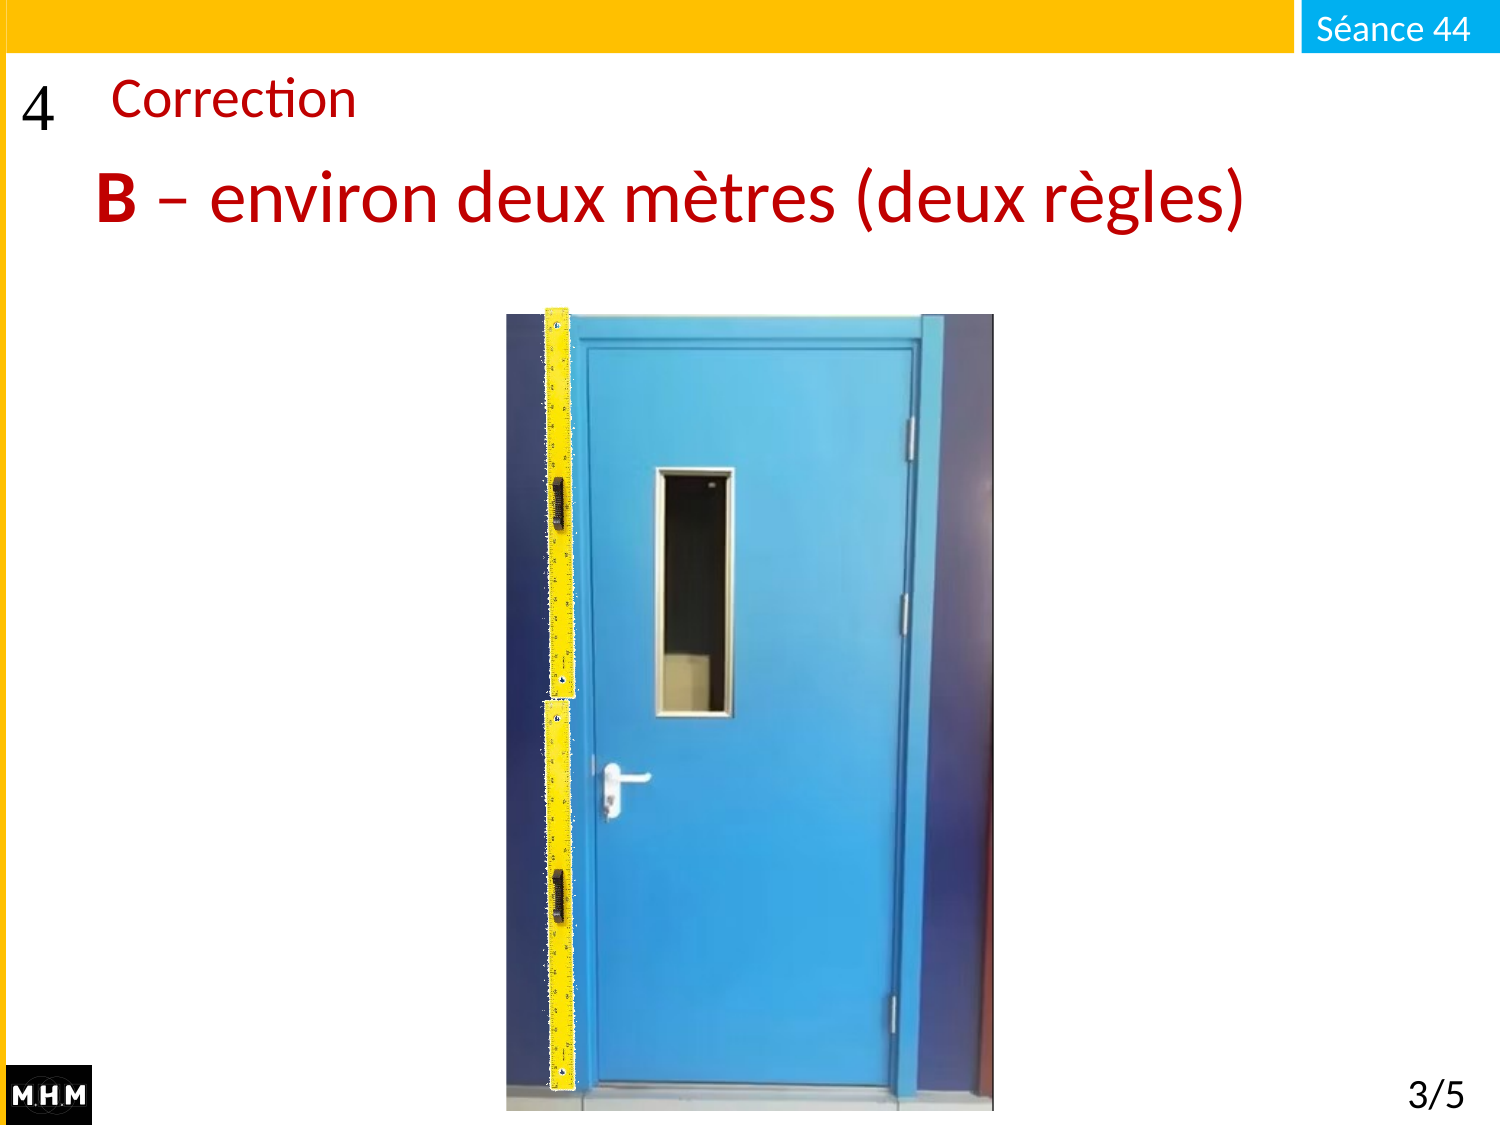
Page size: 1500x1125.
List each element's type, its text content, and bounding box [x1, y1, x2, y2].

text_box B – environ deux mètres (deux règles) [80, 149, 1407, 248]
title Correction [96, 60, 1391, 138]
list 3/5 [1373, 1064, 1500, 1125]
picture [6, 1065, 92, 1125]
picture [330, 273, 994, 1124]
